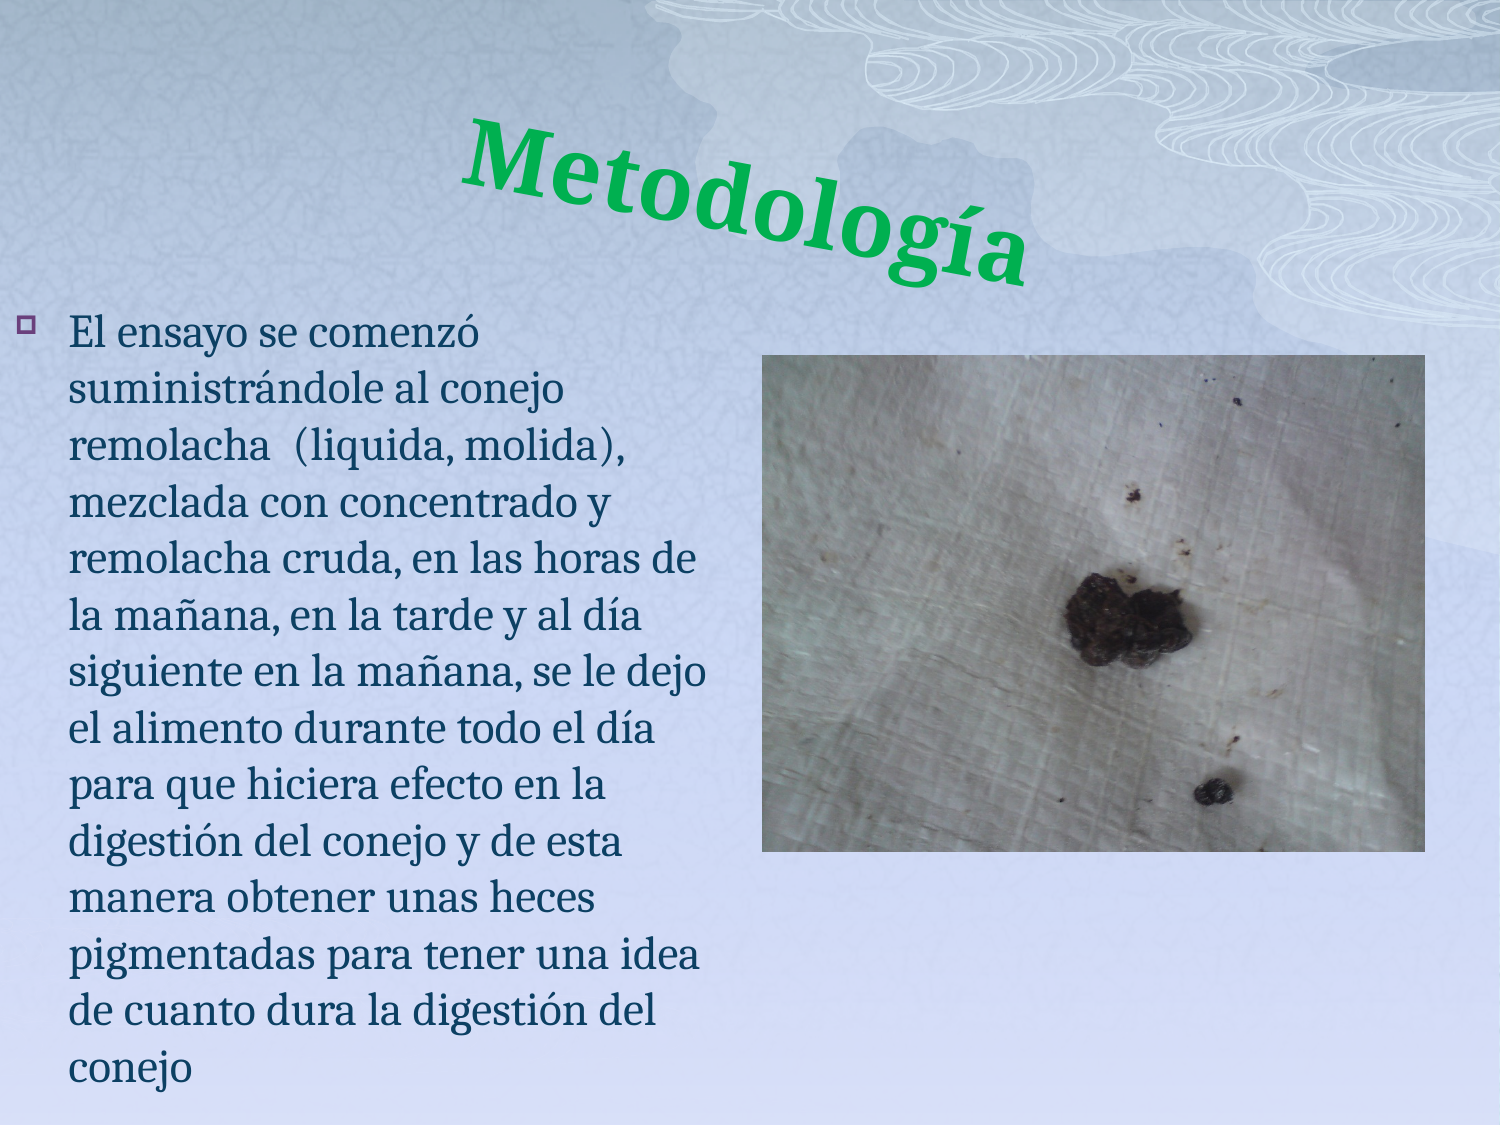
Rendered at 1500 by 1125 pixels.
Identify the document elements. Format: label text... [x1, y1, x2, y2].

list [762, 355, 1425, 852]
title Metodología [69, 0, 1431, 346]
list El ensayo se comenzó suministrándole al conejo remolacha (liquida, molida), mezclada con concentrado y remolacha cruda, en las horas de la mañana, en la tarde y al día siguiente en la mañana, se le dejo el alimento durante todo el día para que hiciera efecto en la digestión del conejo y de esta manera obtener unas heces pigmentadas para tener una idea de cuanto dura la digestión del conejo [0, 292, 738, 1106]
